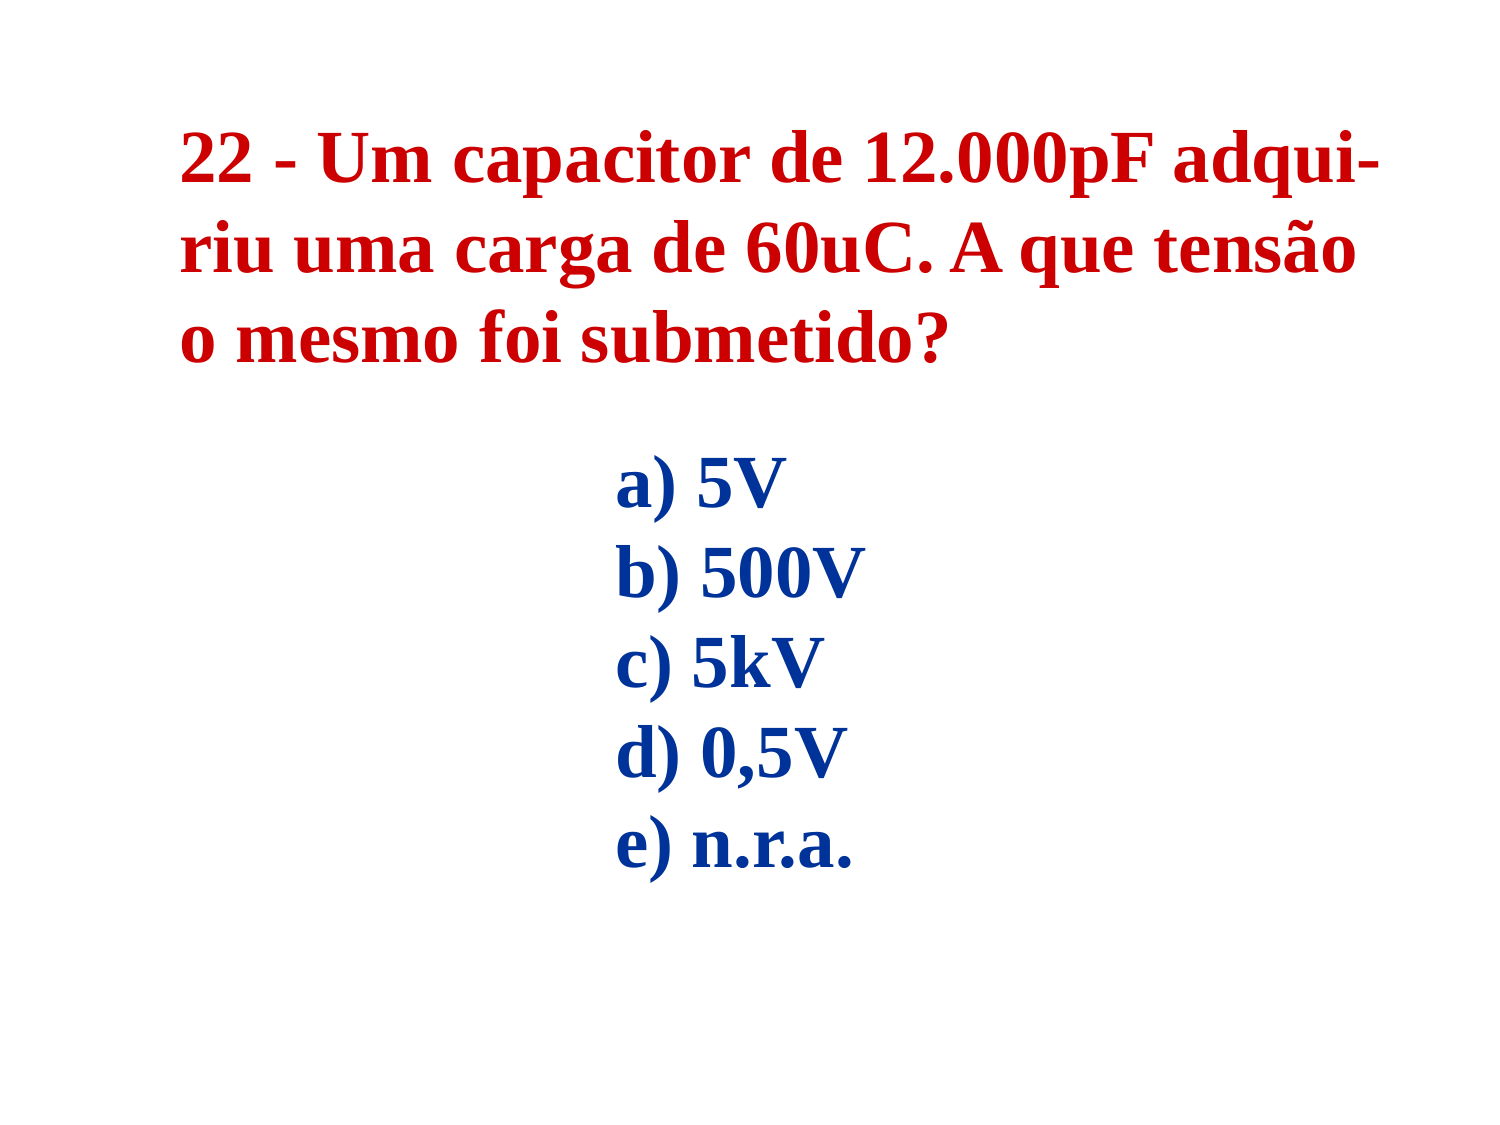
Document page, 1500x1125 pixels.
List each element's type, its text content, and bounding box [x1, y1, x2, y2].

text_box a) 5V b) 500V c) 5kV d) 0,5V e) n.r.a. [599, 424, 883, 891]
text_box 22 - Um capacitor de 12.000pF adqui- riu uma carga de 60uC. A que tensão o mesmo foi submetido? [164, 99, 1397, 385]
